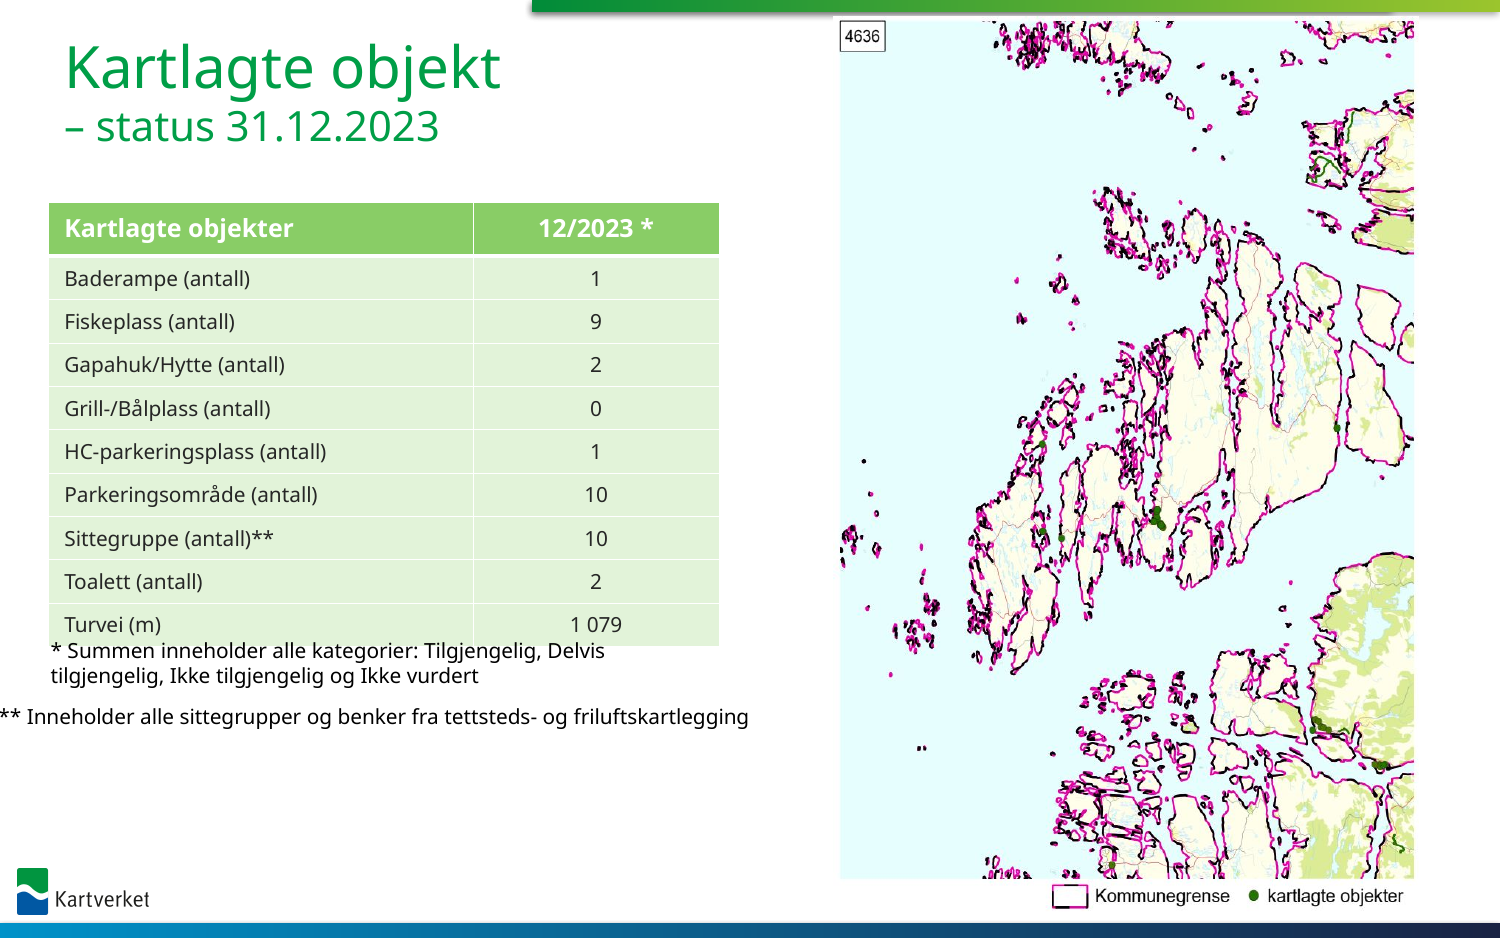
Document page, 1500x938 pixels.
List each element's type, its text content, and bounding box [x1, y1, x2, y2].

table_cell Gapahuk/Hytte (antall) [49, 344, 473, 386]
table_cell 1 [474, 430, 719, 473]
table_cell Fiskeplass (antall) [49, 300, 473, 343]
table_cell Sittegruppe (antall)** [49, 517, 473, 559]
table_cell 9 [474, 300, 719, 343]
table_cell HC-parkeringsplass (antall) [49, 430, 473, 473]
table_header Kartlagte objekter [49, 203, 473, 254]
table_cell 10 [474, 474, 719, 516]
table_cell 10 [474, 517, 719, 559]
text_box Kartlagte objekt – status 31.12.2023 [1424, 26, 1431, 158]
table_cell 1 079 [474, 604, 719, 630]
table_cell Toalett (antall) [49, 560, 473, 603]
table_cell 2 [474, 560, 719, 603]
table_cell 1 [474, 258, 719, 299]
table_cell Turvei (m) [49, 604, 473, 630]
table_cell Grill-/Bålplass (antall) [49, 387, 473, 429]
text_box ** Inneholder alle sittegrupper og benker fra tettsteds- og friluftskartlegging [0, 696, 765, 736]
text_box * Summen inneholder alle kategorier: Tilgjengelig, Delvis tilgjengelig, Ikke tilgjengelig og Ikke vurdert [35, 630, 721, 696]
table_cell 2 [474, 344, 719, 386]
table_header 12/2023 * [474, 203, 719, 254]
text_box Kartlagte objekt – status 31.12.2023 [49, 26, 828, 158]
table_cell Parkeringsområde (antall) [49, 474, 473, 516]
picture [833, 16, 1419, 913]
table_cell 0 [474, 387, 719, 429]
table_cell Baderampe (antall) [49, 258, 473, 299]
